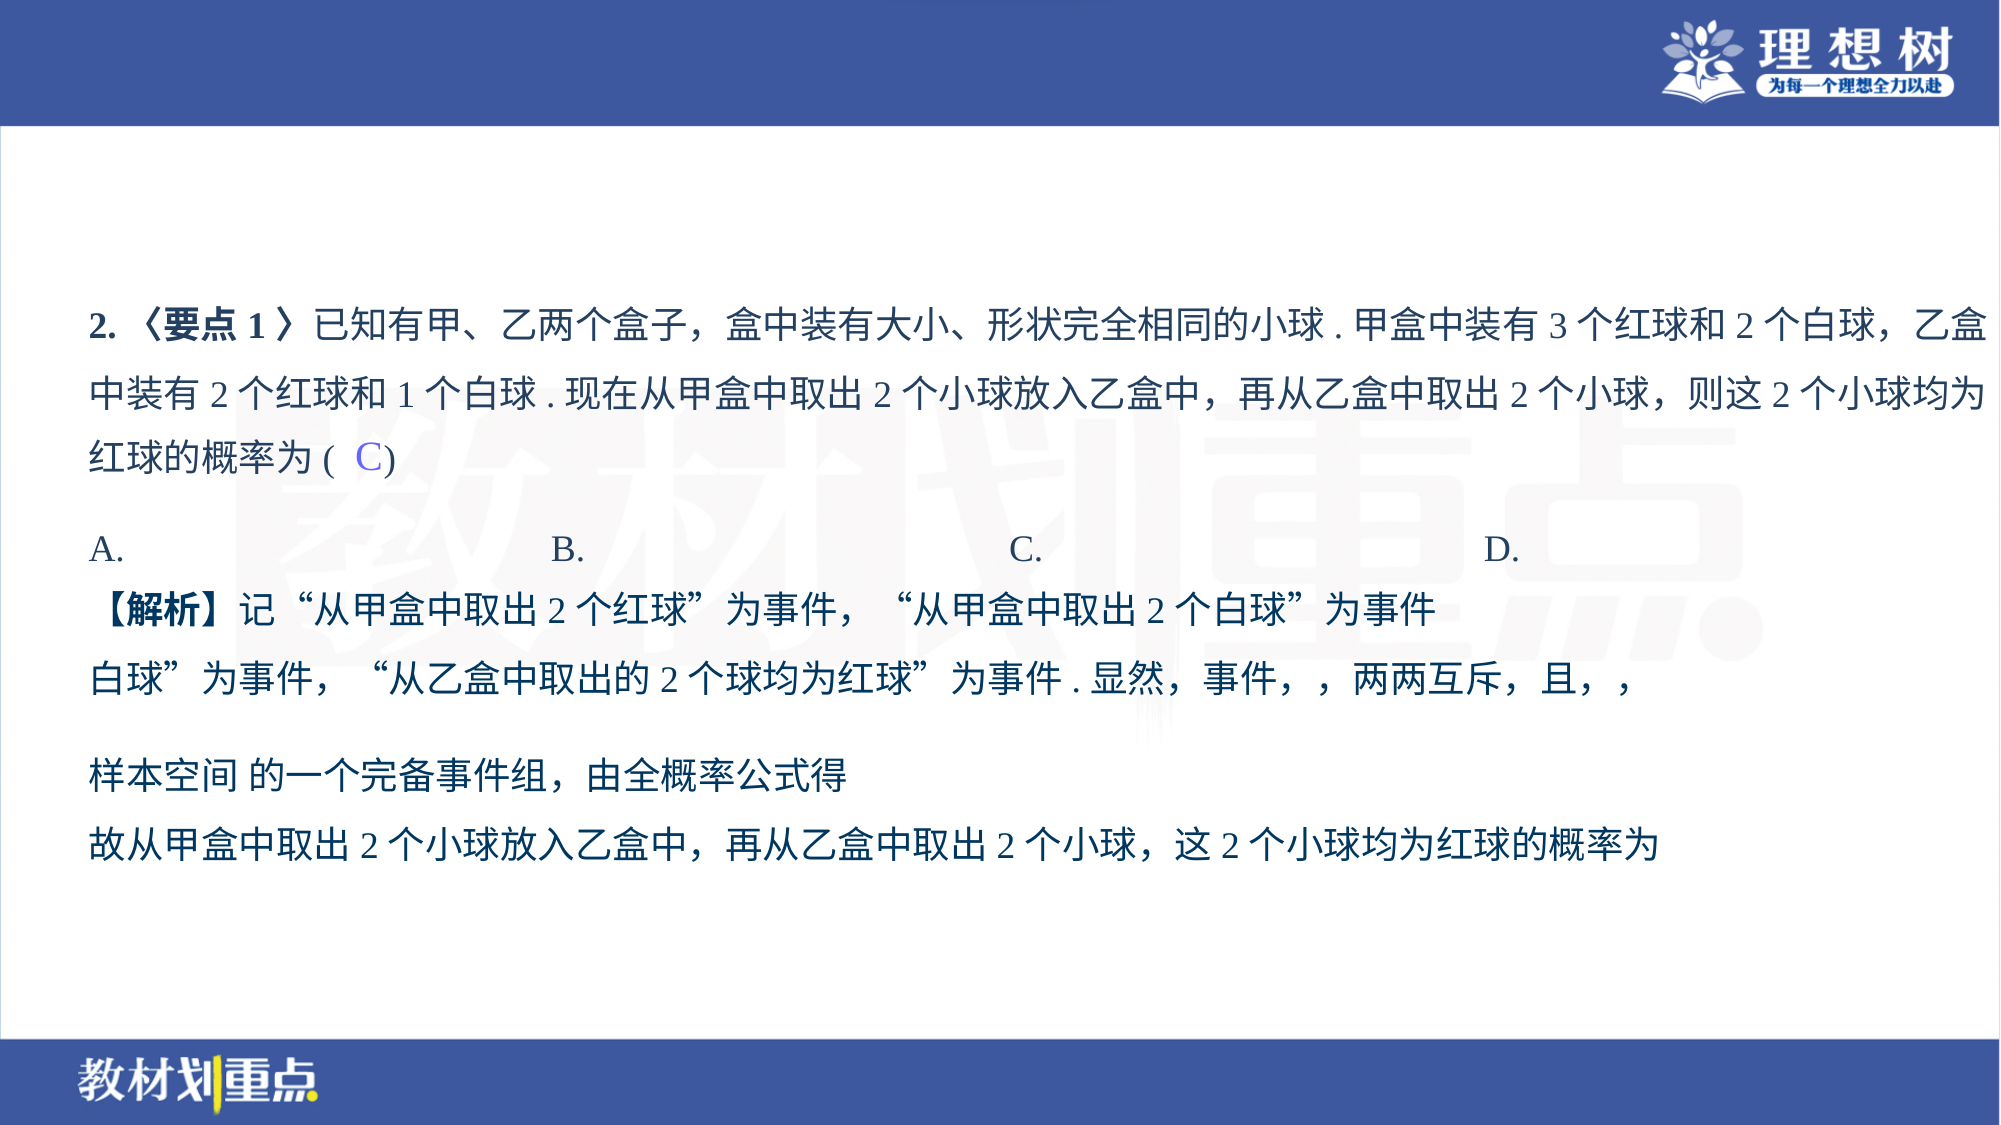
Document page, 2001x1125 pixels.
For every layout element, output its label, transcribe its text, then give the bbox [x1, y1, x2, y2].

text_box 2.〈要点1〉已知有甲、乙两个盒子，盒中装有大小、形状完全相同的小球.甲盒中装有3个红球和2个白球，乙盒 中装有2个红球和1个白球.现在从甲盒中取出2个小球放入乙盒中，再从乙盒中取出2个小球，则这2个小球均为 红球的概率为( ) [88, 277, 1911, 473]
text_box C [340, 427, 399, 477]
picture [0, 0, 2000, 1125]
